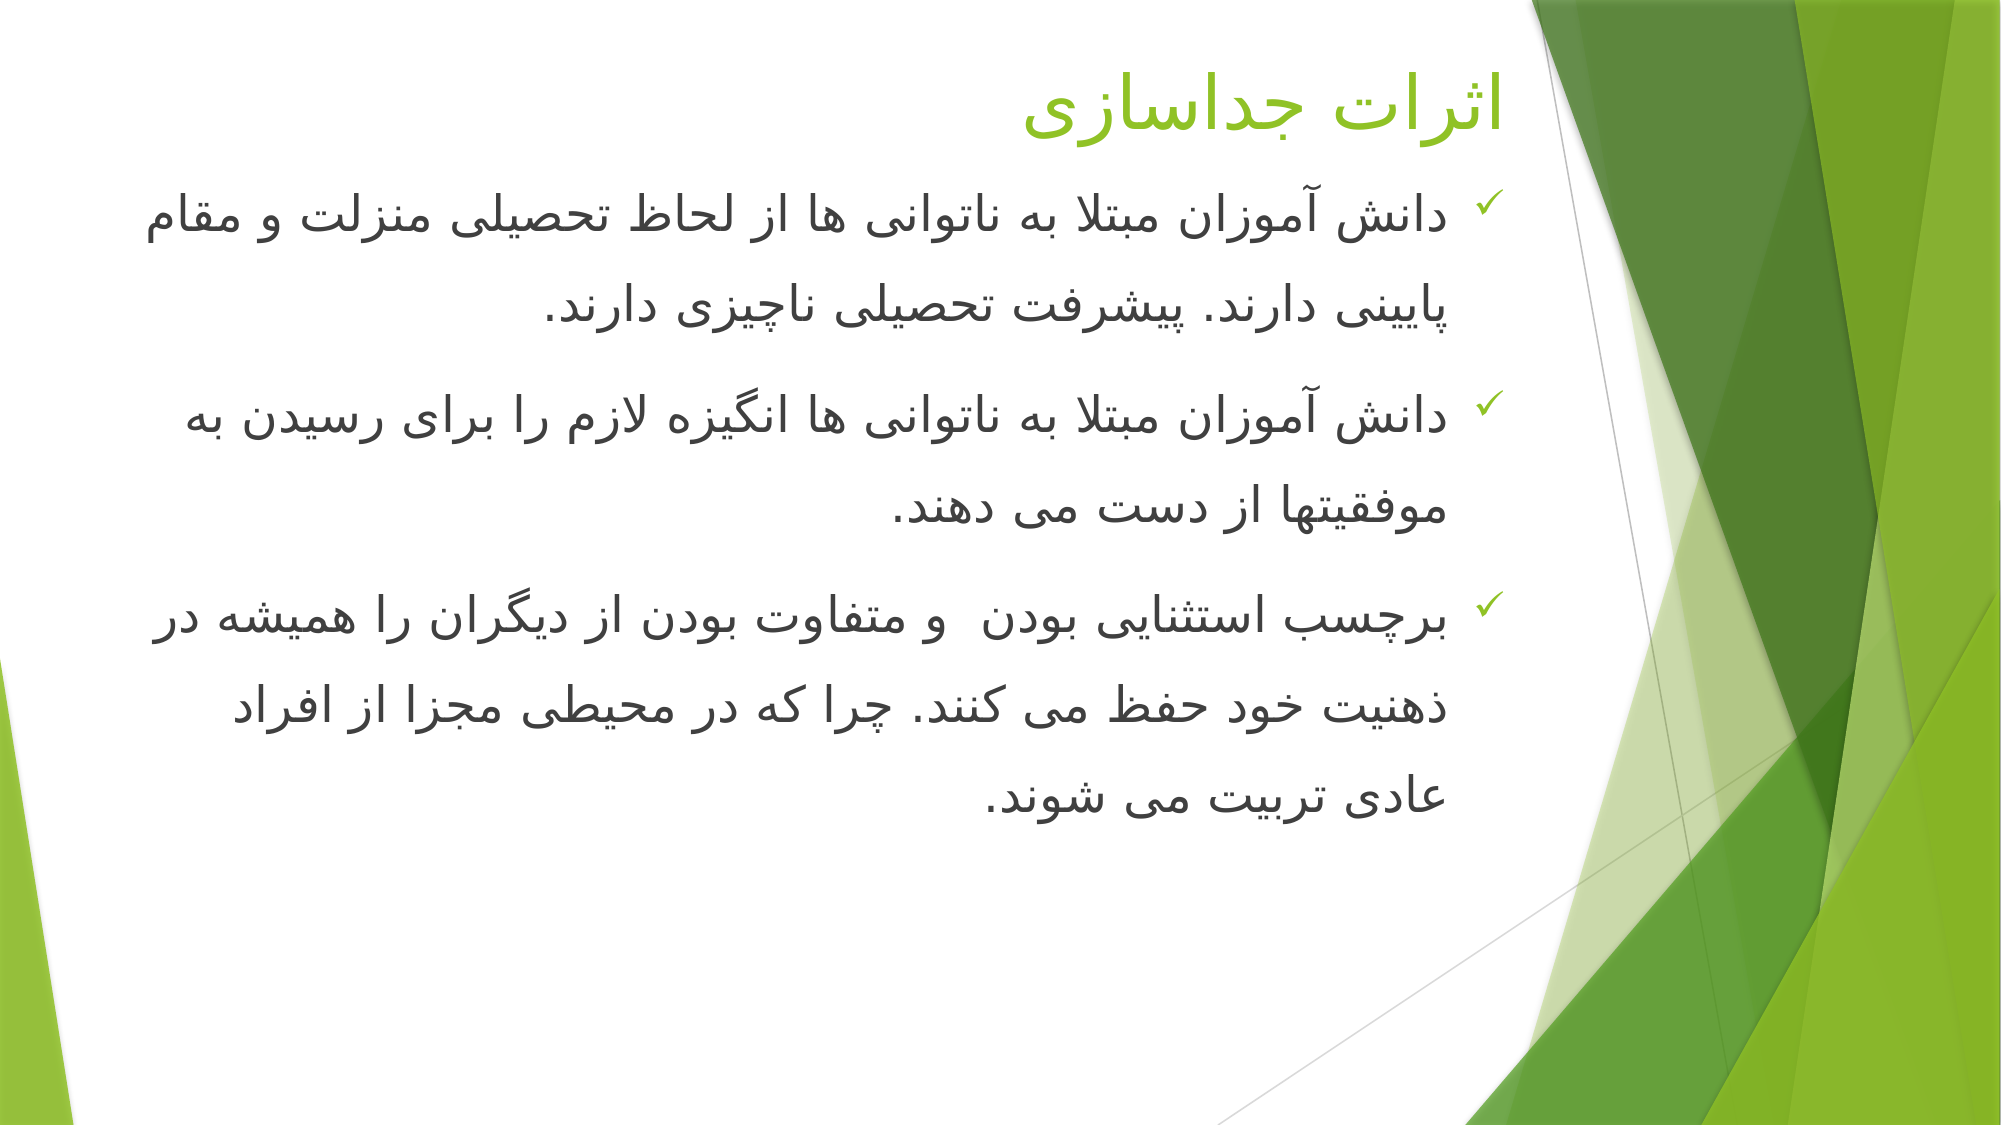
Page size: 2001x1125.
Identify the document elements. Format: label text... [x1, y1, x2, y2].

list دانش آموزان مبتلا به ناتوانی ها از لحاظ تحصیلی منزلت و مقام پایینی دارند. پیشرفت تحصیلی ناچیزی دارند. دانش آموزان مبتلا به ناتوانی ها انگیزه لازم را برای رسیدن به موفقیتها از دست می دهند. برچسب استثنایی بودن و متفاوت بودن از دیگران را همیشه در ذهنیت خود حفظ می کنند. چرا که در محیطی مجزا از افراد عادی تربیت می شوند. [111, 143, 1522, 1063]
title اثرات جداسازی [111, 47, 1522, 143]
